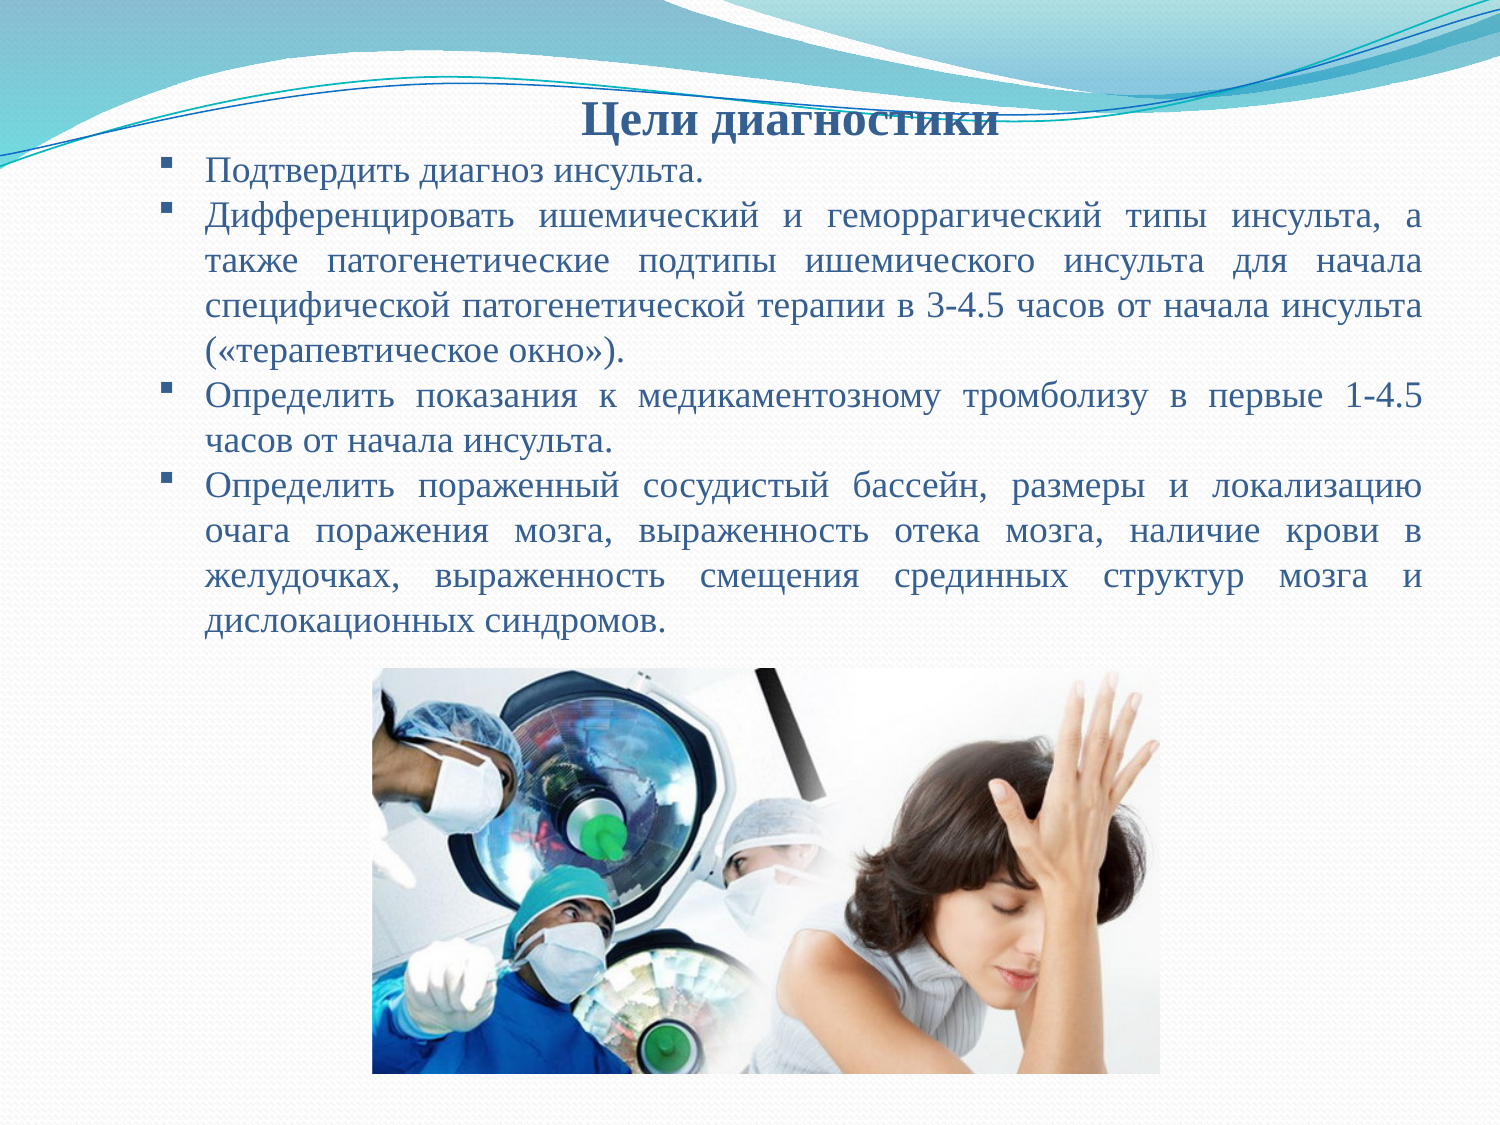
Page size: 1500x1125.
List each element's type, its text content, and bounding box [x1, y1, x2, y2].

text_box Цели диагностики Подтвердить диагноз инсульта. Дифференцировать ишемический и геморрагический типы инсульта, а также патогенетические подтипы ишемического инсульта для начала специфической патогенетической терапии в 3-4.5 часов от начала инсульта («терапевтическое окно»). Определить показания к медикаментозному тромболизу в первые 1-4.5 часов от начала инсульта. Определить пораженный сосудистый бассейн, размеры и локализацию очага поражения мозга, выраженность отека мозга, наличие крови в желудочках, выраженность смещения срединных структур мозга и дислокационных синдромов. [68, 78, 1439, 693]
picture [371, 668, 1160, 1074]
